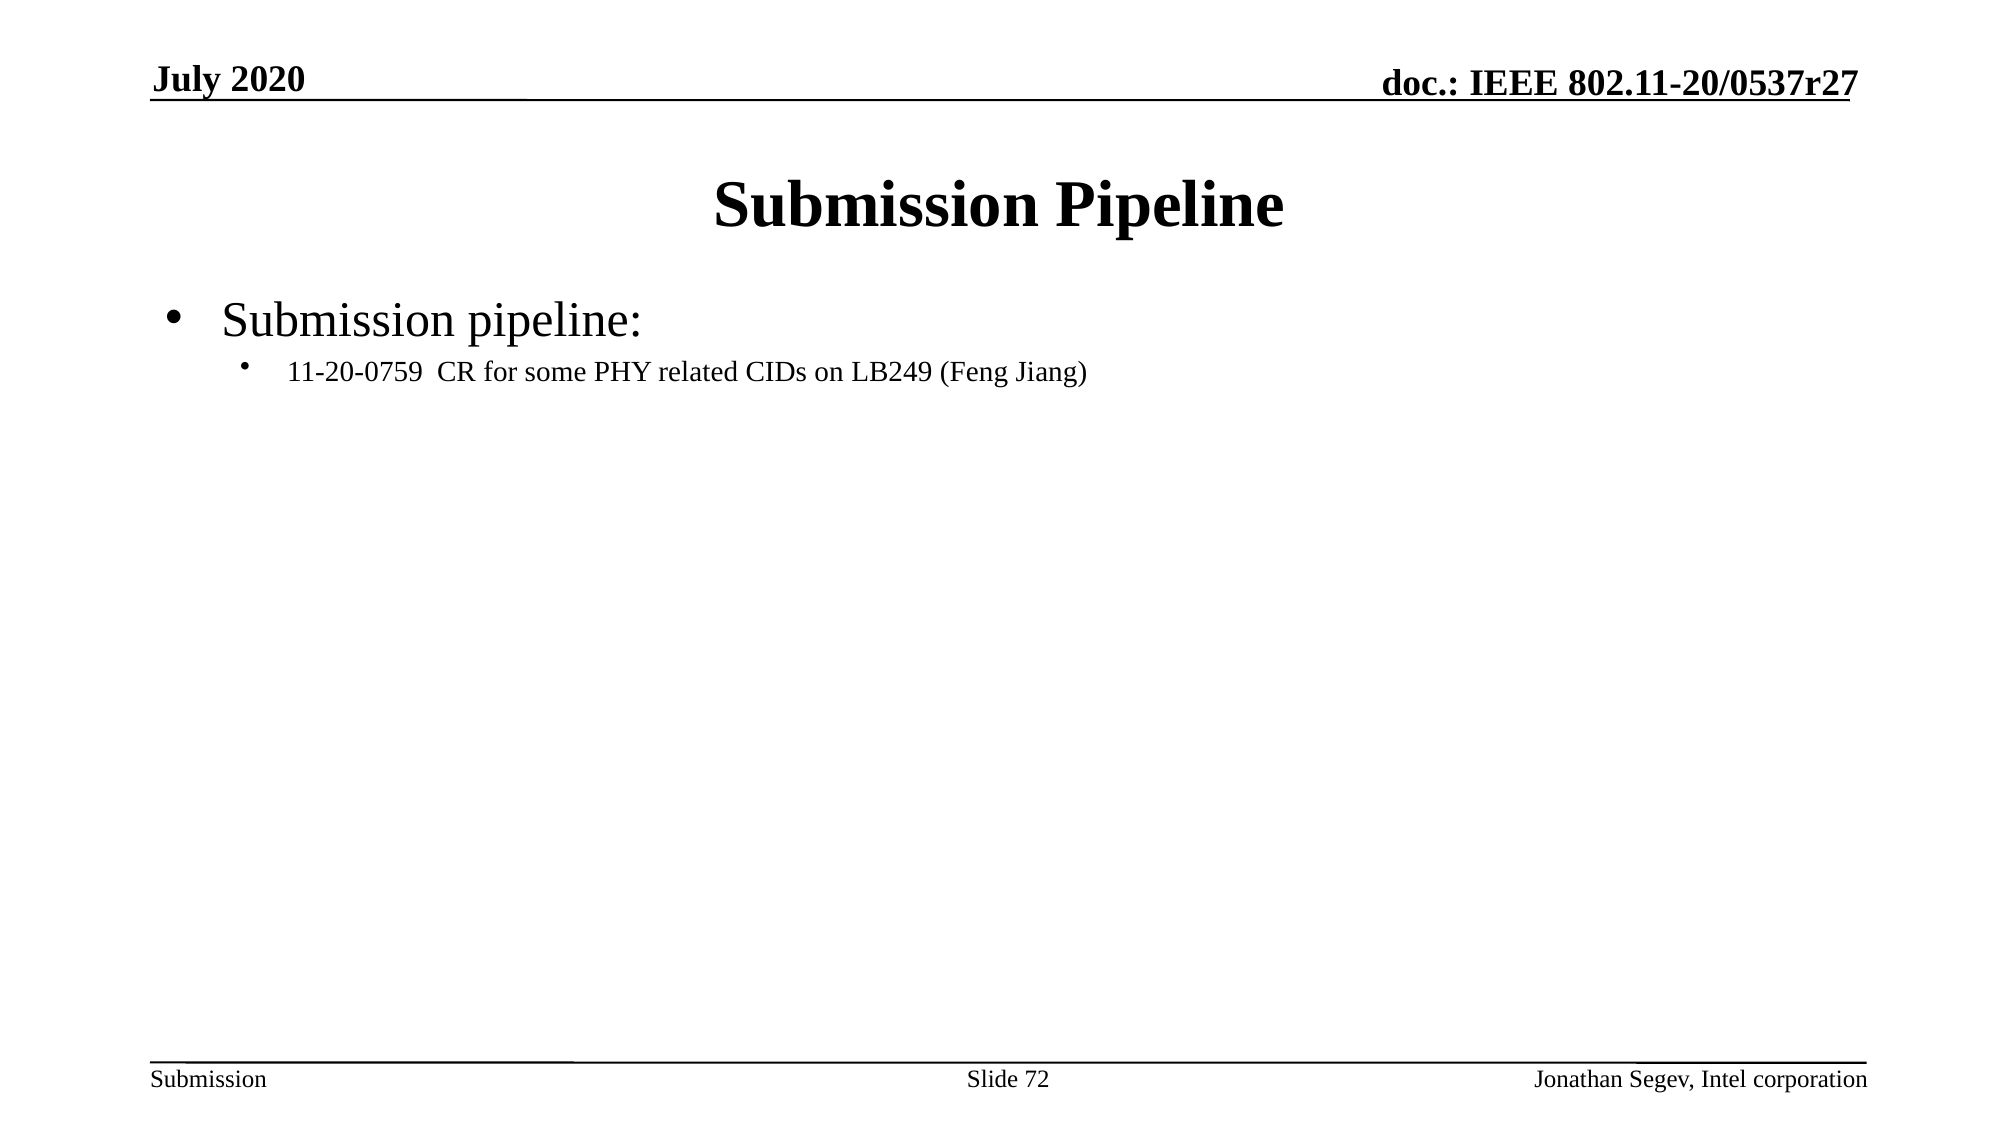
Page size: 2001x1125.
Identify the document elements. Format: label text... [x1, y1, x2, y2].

title Submission Pipeline [149, 112, 1850, 278]
footer Jonathan Segev, Intel corporation [1171, 1061, 1869, 1093]
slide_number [152, 54, 563, 100]
list Submission pipeline: 11-20-0759 CR for some PHY related CIDs on LB249 (Feng Jiang) [149, 278, 1850, 670]
slide_number Slide 72 [950, 1061, 1067, 1123]
